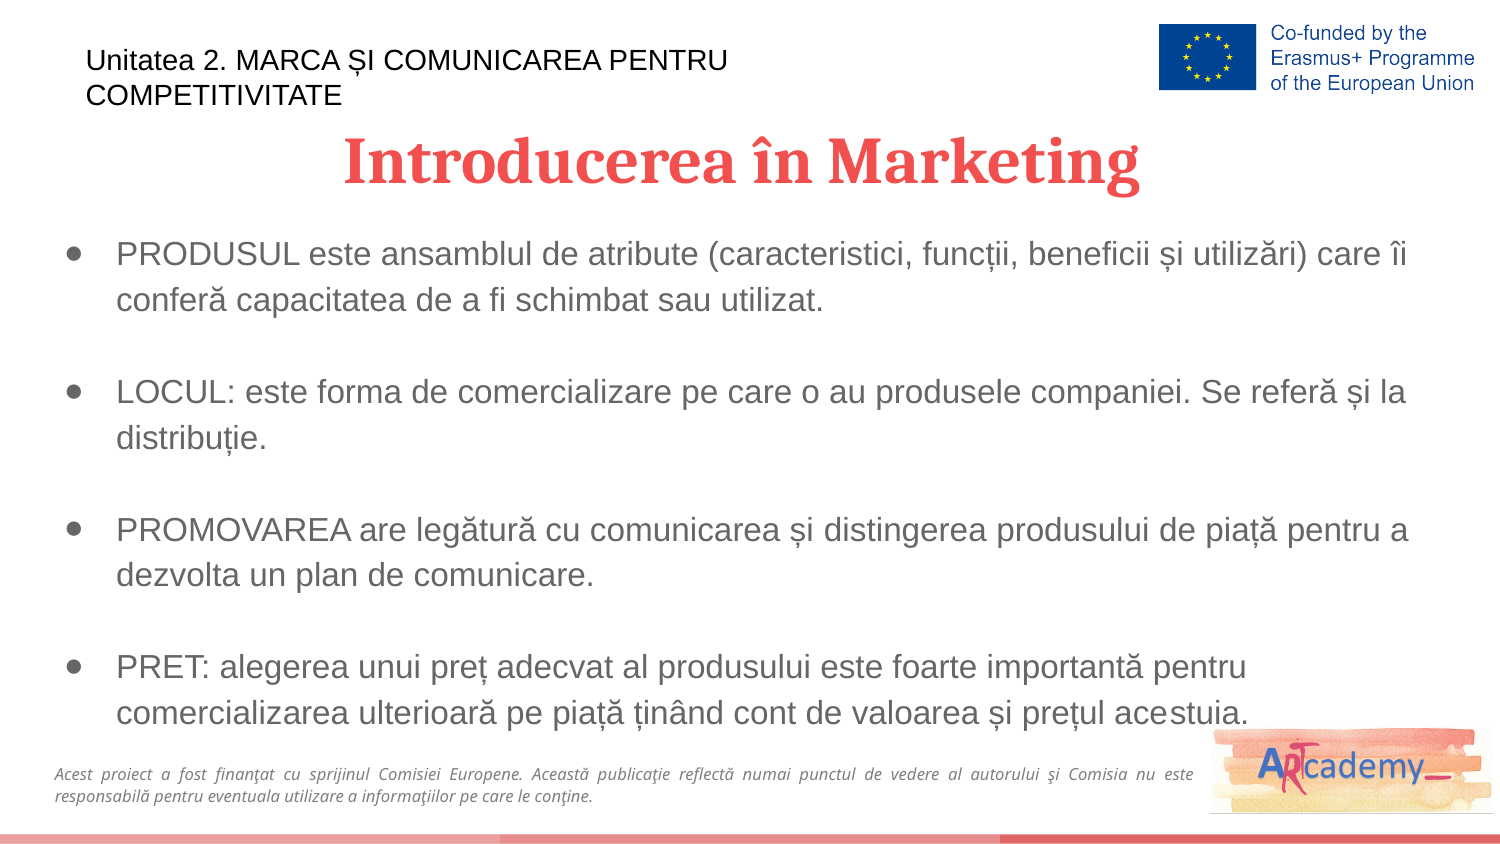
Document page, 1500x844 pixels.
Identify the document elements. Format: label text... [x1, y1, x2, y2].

text_box Acest proiect a fost finanţat cu sprijinul Comisiei Europene. Această publicaţie reflectă numai punctul de vedere al autorului şi Comisia nu este responsabilă pentru eventuala utilizare a informaţiilor pe care le conţine. [39, 754, 1205, 808]
picture [1210, 709, 1493, 844]
text_box Unitatea 2. MARCA ȘI COMUNICAREA PENTRU COMPETITIVITATE [70, 33, 750, 119]
picture [1158, 24, 1474, 94]
title Introducerea în Marketing [39, 4, 1446, 211]
list PRODUSUL este ansamblul de atribute (caracteristici, funcții, beneficii și utilizări) care îi conferă capacitatea de a fi schimbat sau utilizat. LOCUL: este forma de comercializare pe care o au produsele companiei. Se referă și la distribuție. PROMOVAREA are legătură cu comunicarea și distingerea produsului de piață pentru a dezvolta un plan de comunicare. PRET: alegerea unui preț adecvat al produsului este foarte importantă pentru comercializarea ulterioară pe piață ținând cont de valoarea și prețul acestuia. [25, 211, 1474, 724]
